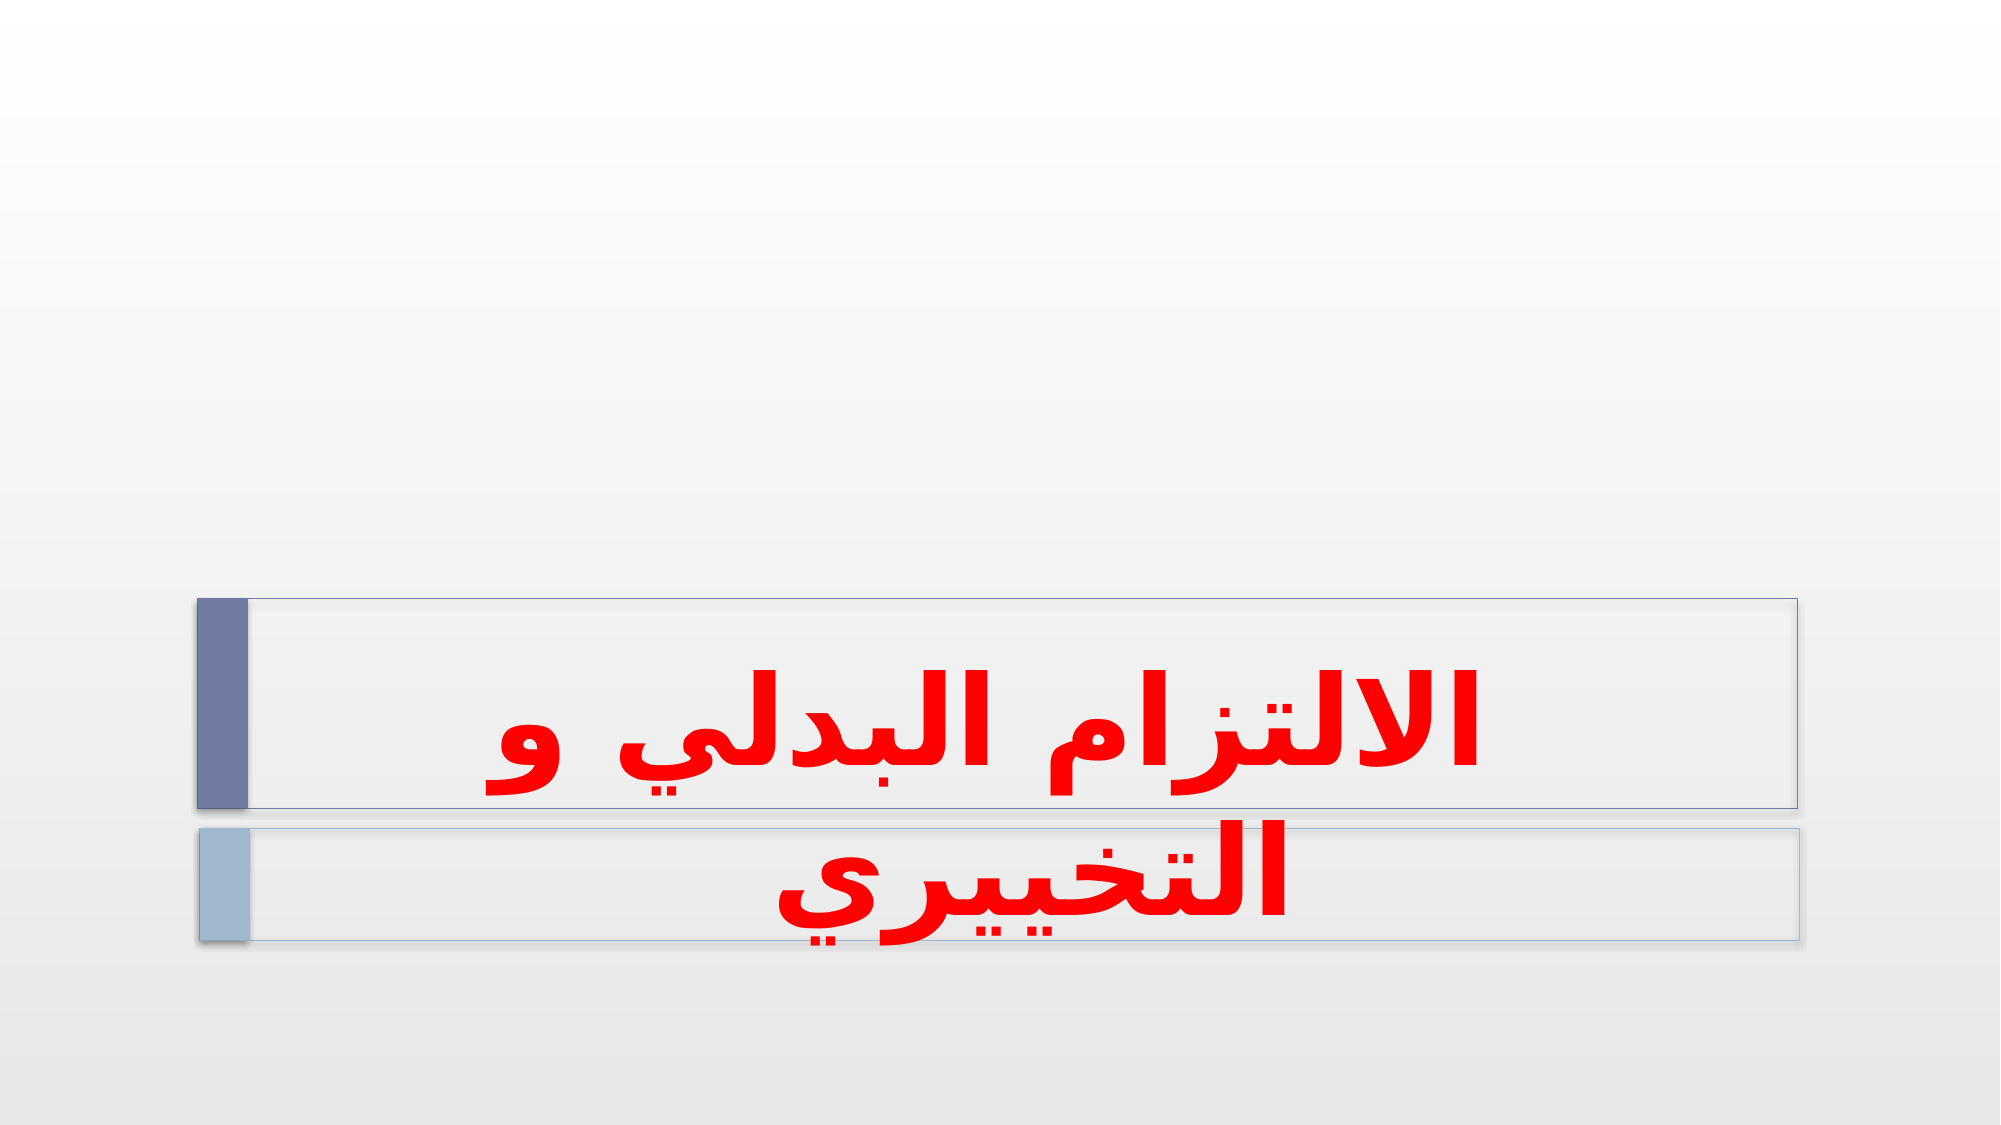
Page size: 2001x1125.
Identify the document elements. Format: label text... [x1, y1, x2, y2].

title الالتزام البدلي و التخييري [449, 632, 1575, 796]
